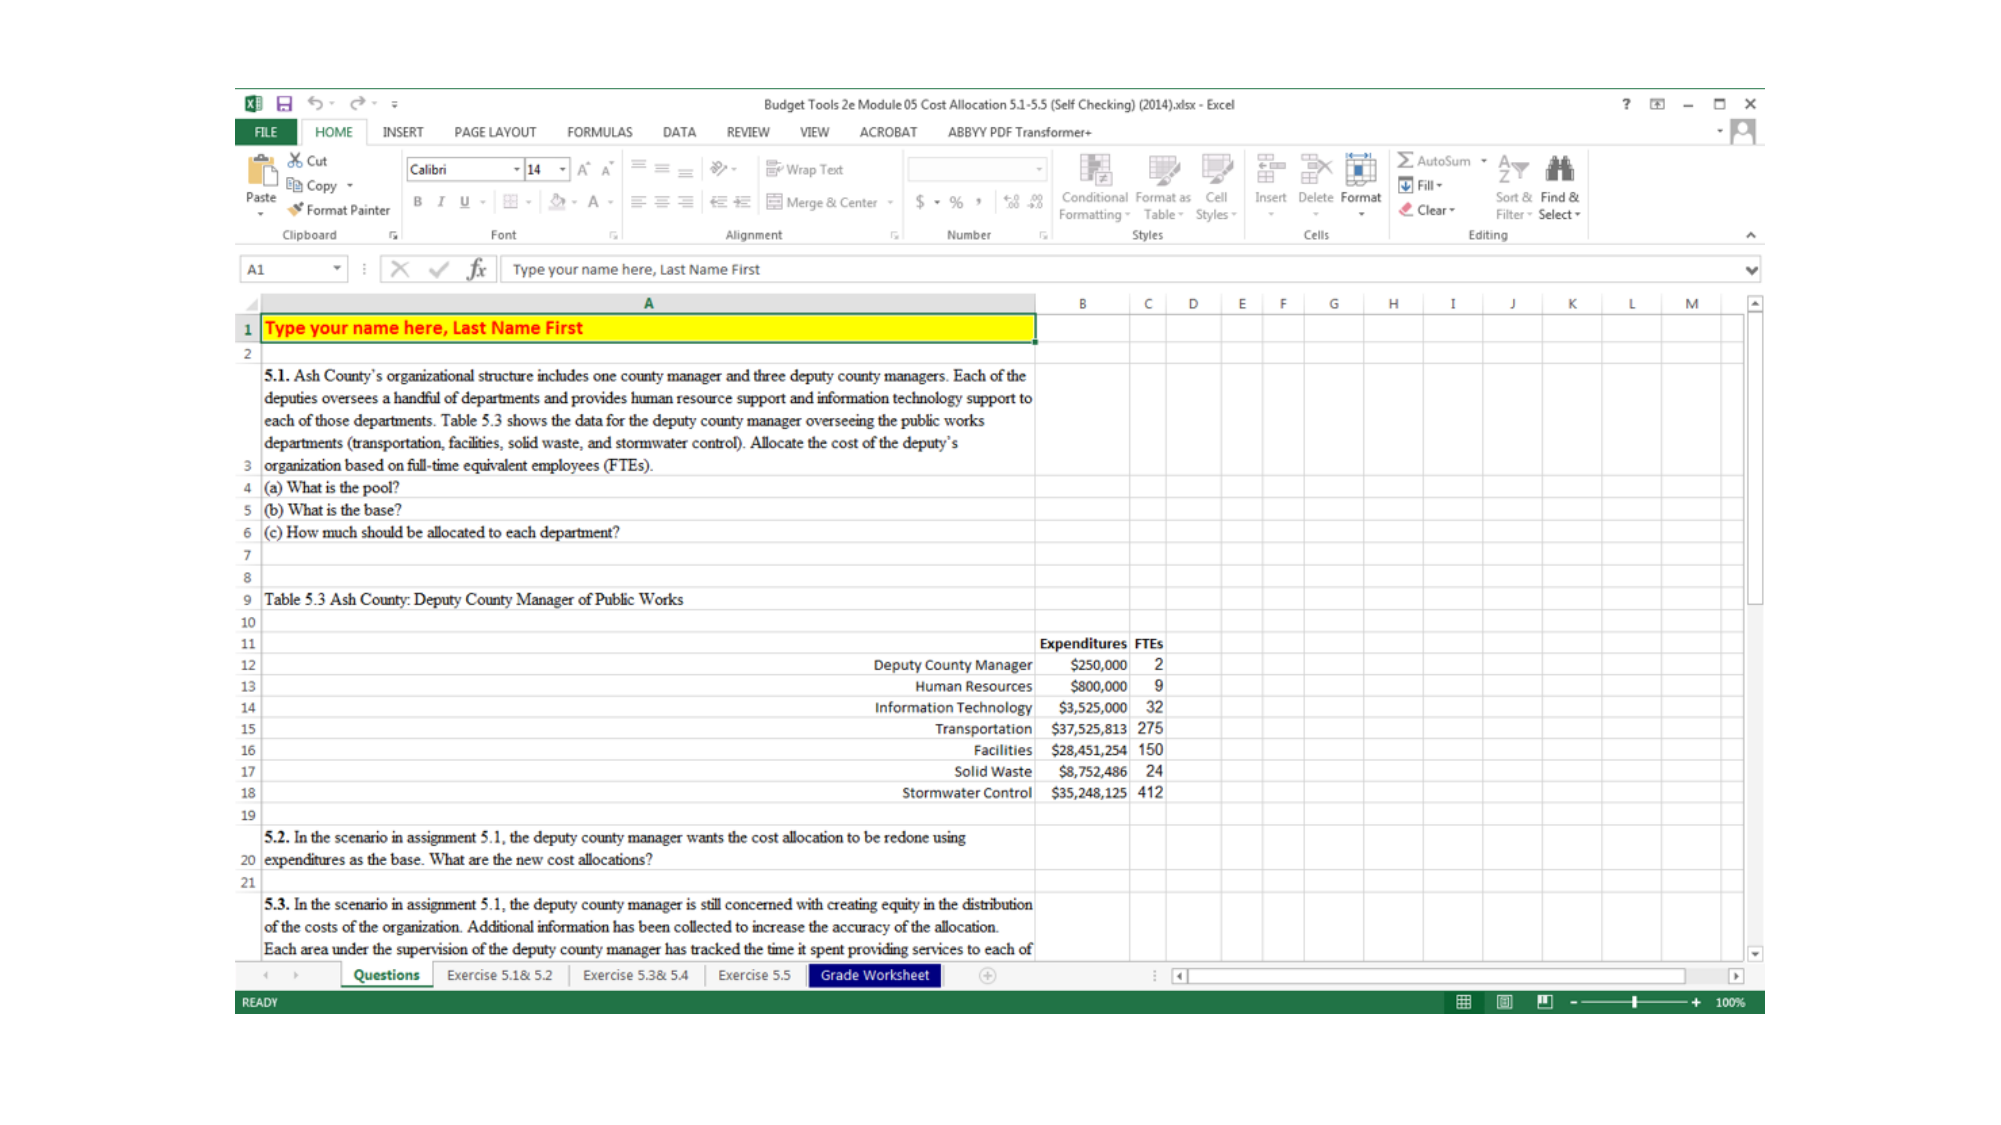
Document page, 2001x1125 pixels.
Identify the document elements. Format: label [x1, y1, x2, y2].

list [235, 88, 1765, 1014]
